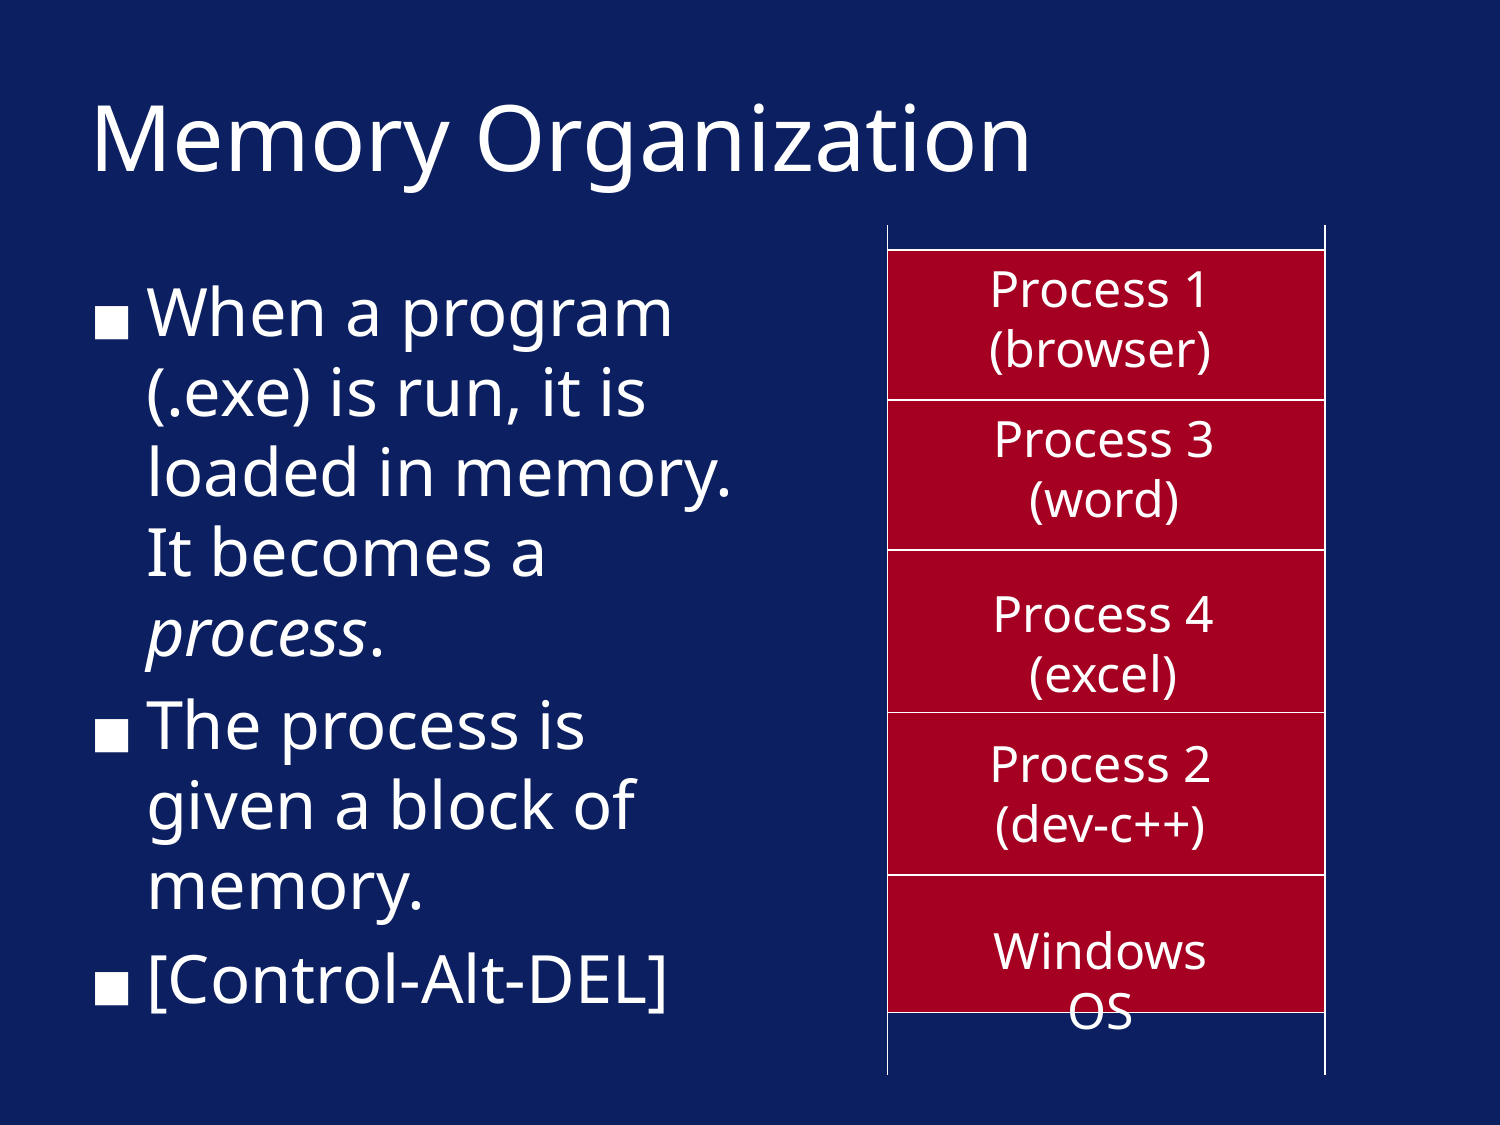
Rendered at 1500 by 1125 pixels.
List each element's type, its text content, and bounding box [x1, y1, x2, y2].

text_box [887, 249, 1325, 399]
text_box Process 3 (word) [977, 409, 1231, 535]
text_box [887, 881, 1325, 1013]
text_box Process 2 (dev-c++) [974, 724, 1227, 860]
text_box Process 1 (browser) [974, 249, 1227, 385]
text_box Process 4 (excel) [976, 574, 1230, 710]
text_box [887, 718, 1325, 874]
text_box [887, 406, 1325, 549]
title Memory Organization [74, 59, 1425, 210]
list When a program (.exe) is run, it is loaded in memory. It becomes a process. The process is given a block of memory. [Control-Alt-DEL] [74, 262, 788, 975]
text_box Windows OS [940, 912, 1261, 1048]
text_box [887, 556, 1325, 712]
